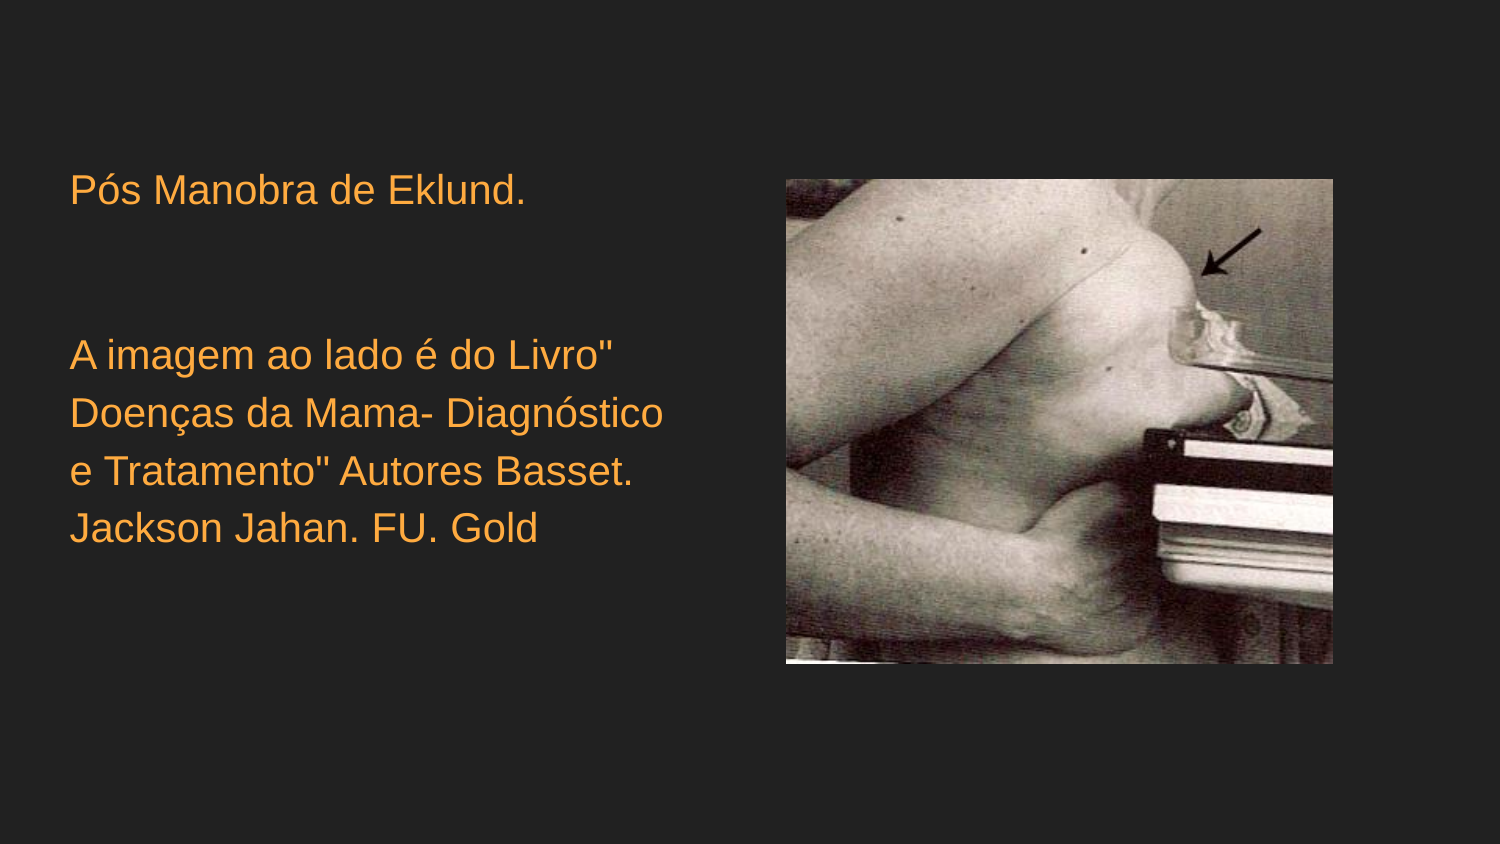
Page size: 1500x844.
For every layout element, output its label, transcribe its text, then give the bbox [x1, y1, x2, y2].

picture [785, 179, 1334, 665]
list Pós Manobra de Eklund. A imagem ao lado é do Livro" Doenças da Mama- Diagnóstico e Tratamento" Autores Basset. Jackson Jahan. FU. Gold [54, 140, 711, 775]
